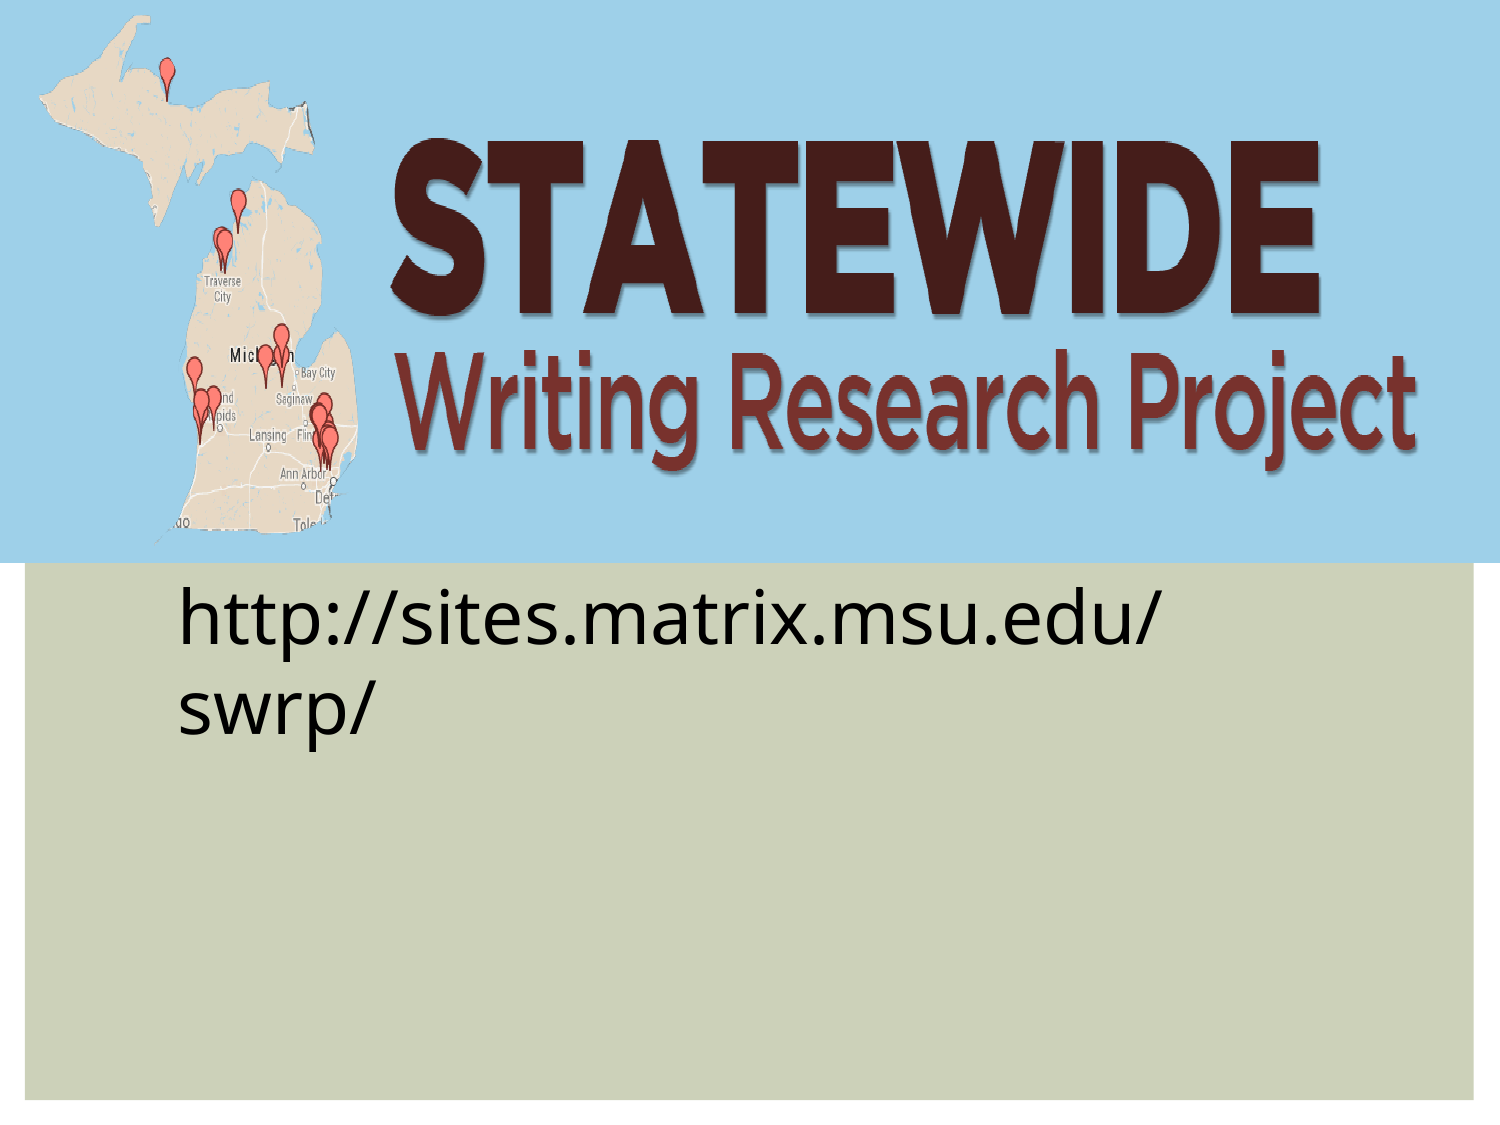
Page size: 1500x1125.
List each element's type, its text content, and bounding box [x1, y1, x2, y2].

text_box http://sites.matrix.msu.edu/swrp/ [162, 570, 1325, 758]
picture [0, 0, 1500, 563]
